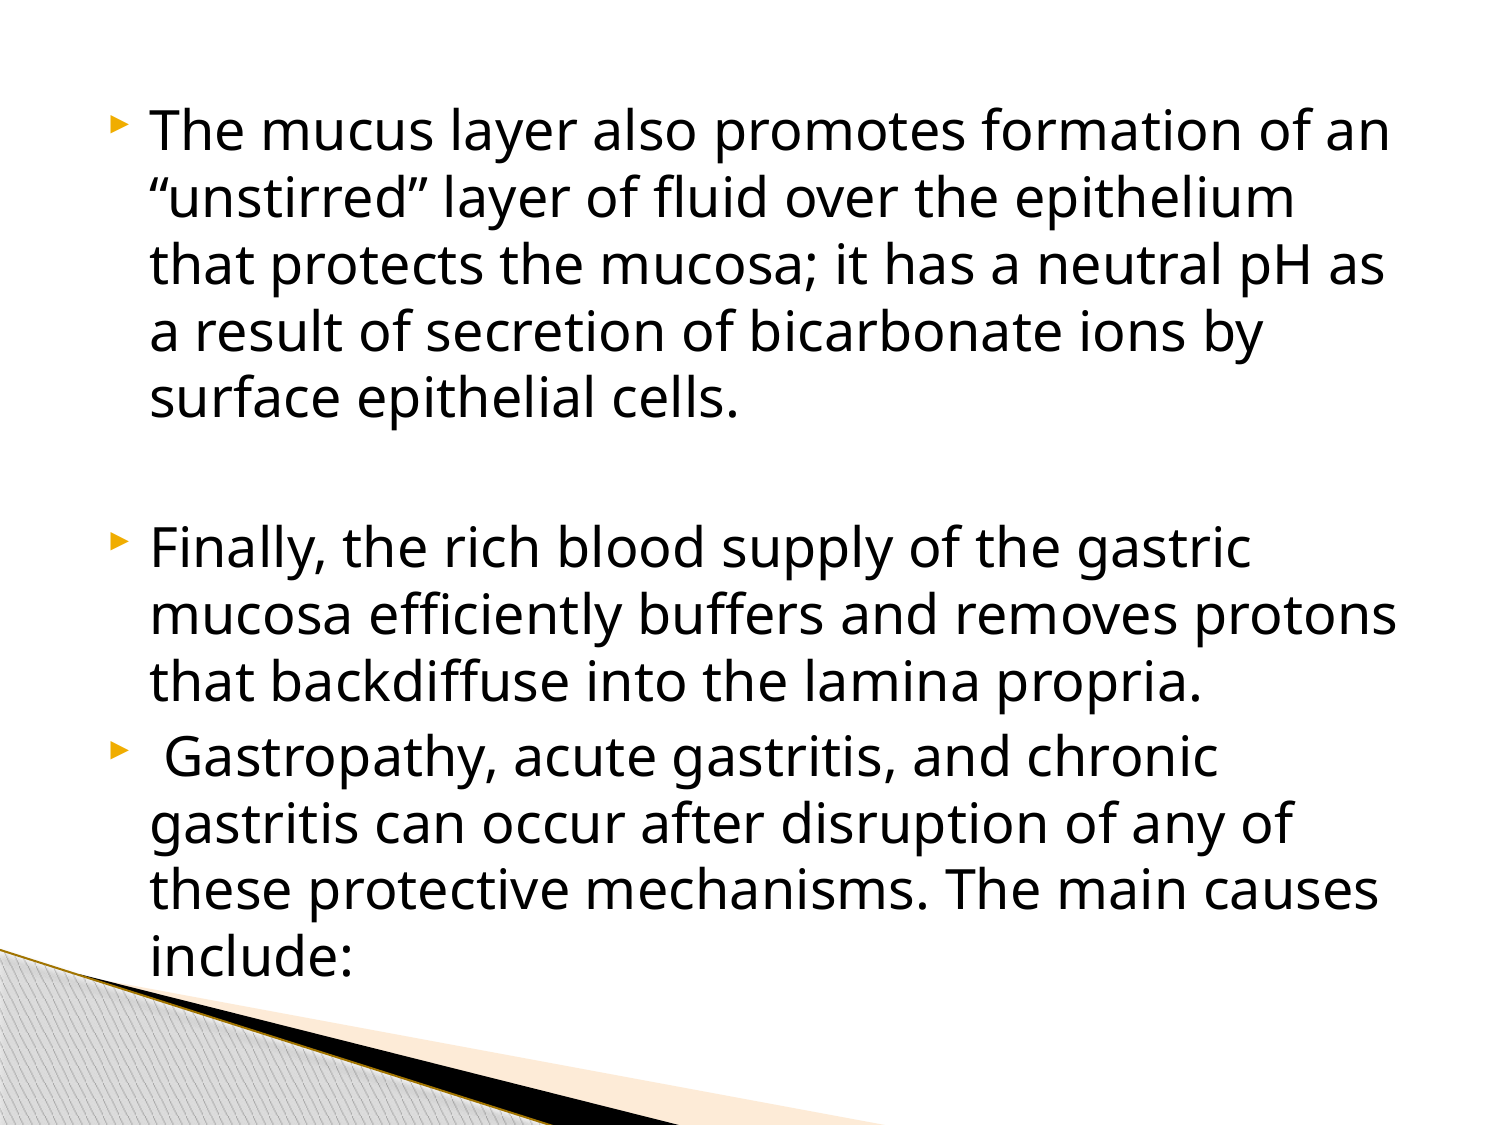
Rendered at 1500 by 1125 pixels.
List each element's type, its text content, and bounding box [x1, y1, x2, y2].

list The mucus layer also promotes formation of an “unstirred” layer of fluid over the epithelium that protects the mucosa; it has a neutral pH as a result of secretion of bicarbonate ions by surface epithelial cells. Finally, the rich blood supply of the gastric mucosa efficiently buffers and removes protons that backdiffuse into the lamina propria. Gastropathy, acute gastritis, and chronic gastritis can occur after disruption of any of these protective mechanisms. The main causes include: [75, 87, 1425, 1025]
